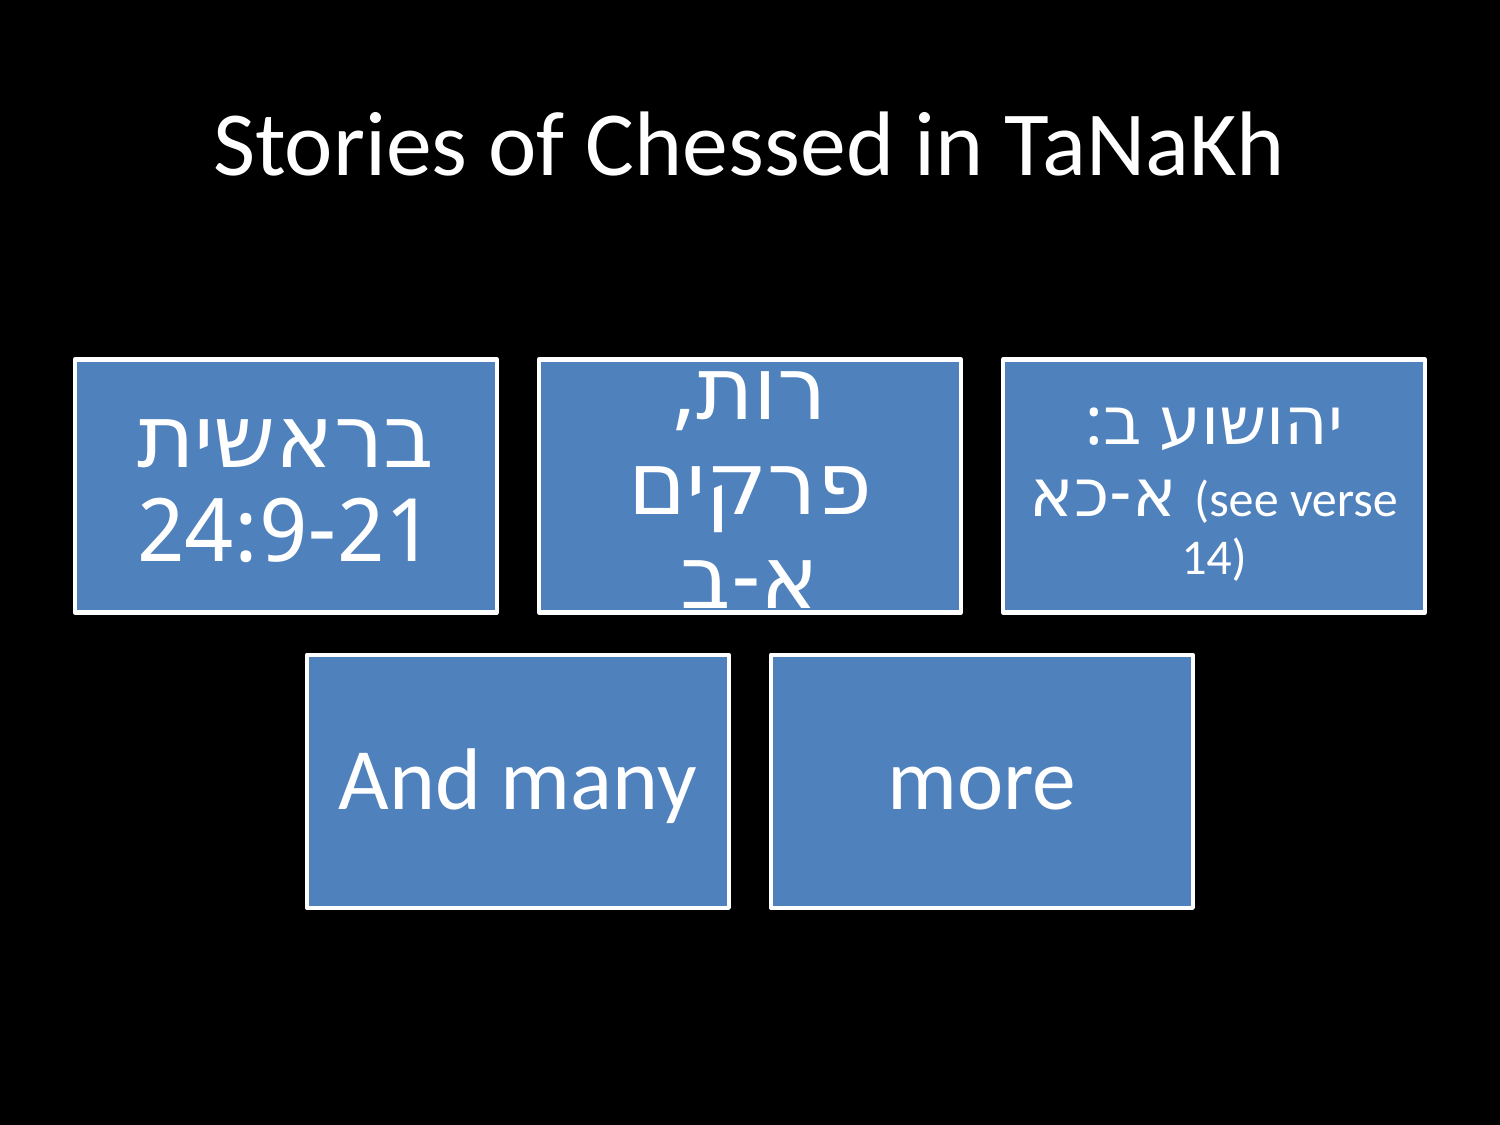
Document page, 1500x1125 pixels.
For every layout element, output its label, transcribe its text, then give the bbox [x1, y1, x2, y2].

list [74, 262, 1426, 1006]
title Stories of Chessed in TaNaKh [75, 45, 1425, 233]
